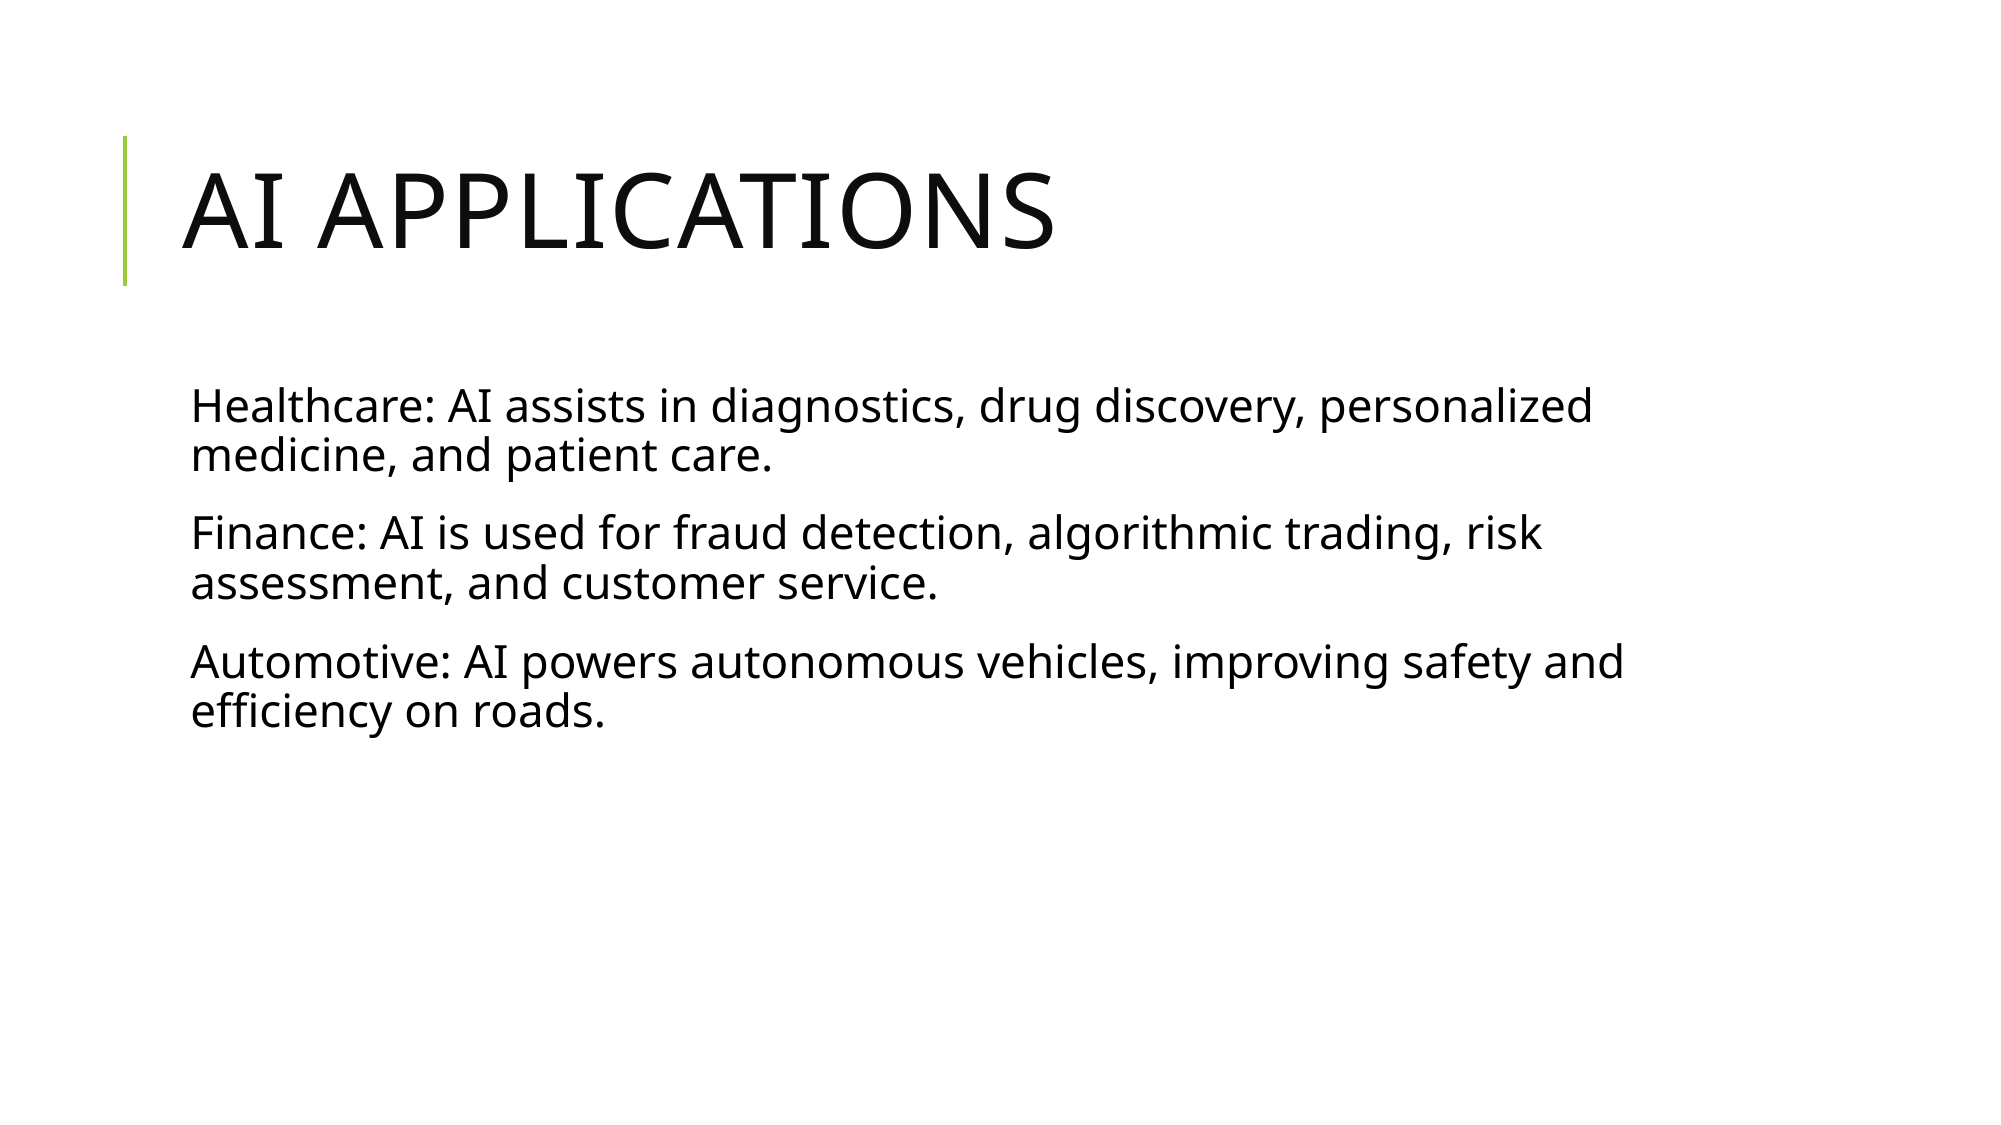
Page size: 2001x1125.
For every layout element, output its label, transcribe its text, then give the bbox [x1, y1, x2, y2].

title AI Applications [168, 96, 1763, 342]
list Healthcare: AI assists in diagnostics, drug discovery, personalized medicine, and patient care. Finance: AI is used for fraud detection, algorithmic trading, risk assessment, and customer service. Automotive: AI powers autonomous vehicles, improving safety and efficiency on roads. [168, 375, 1763, 1035]
